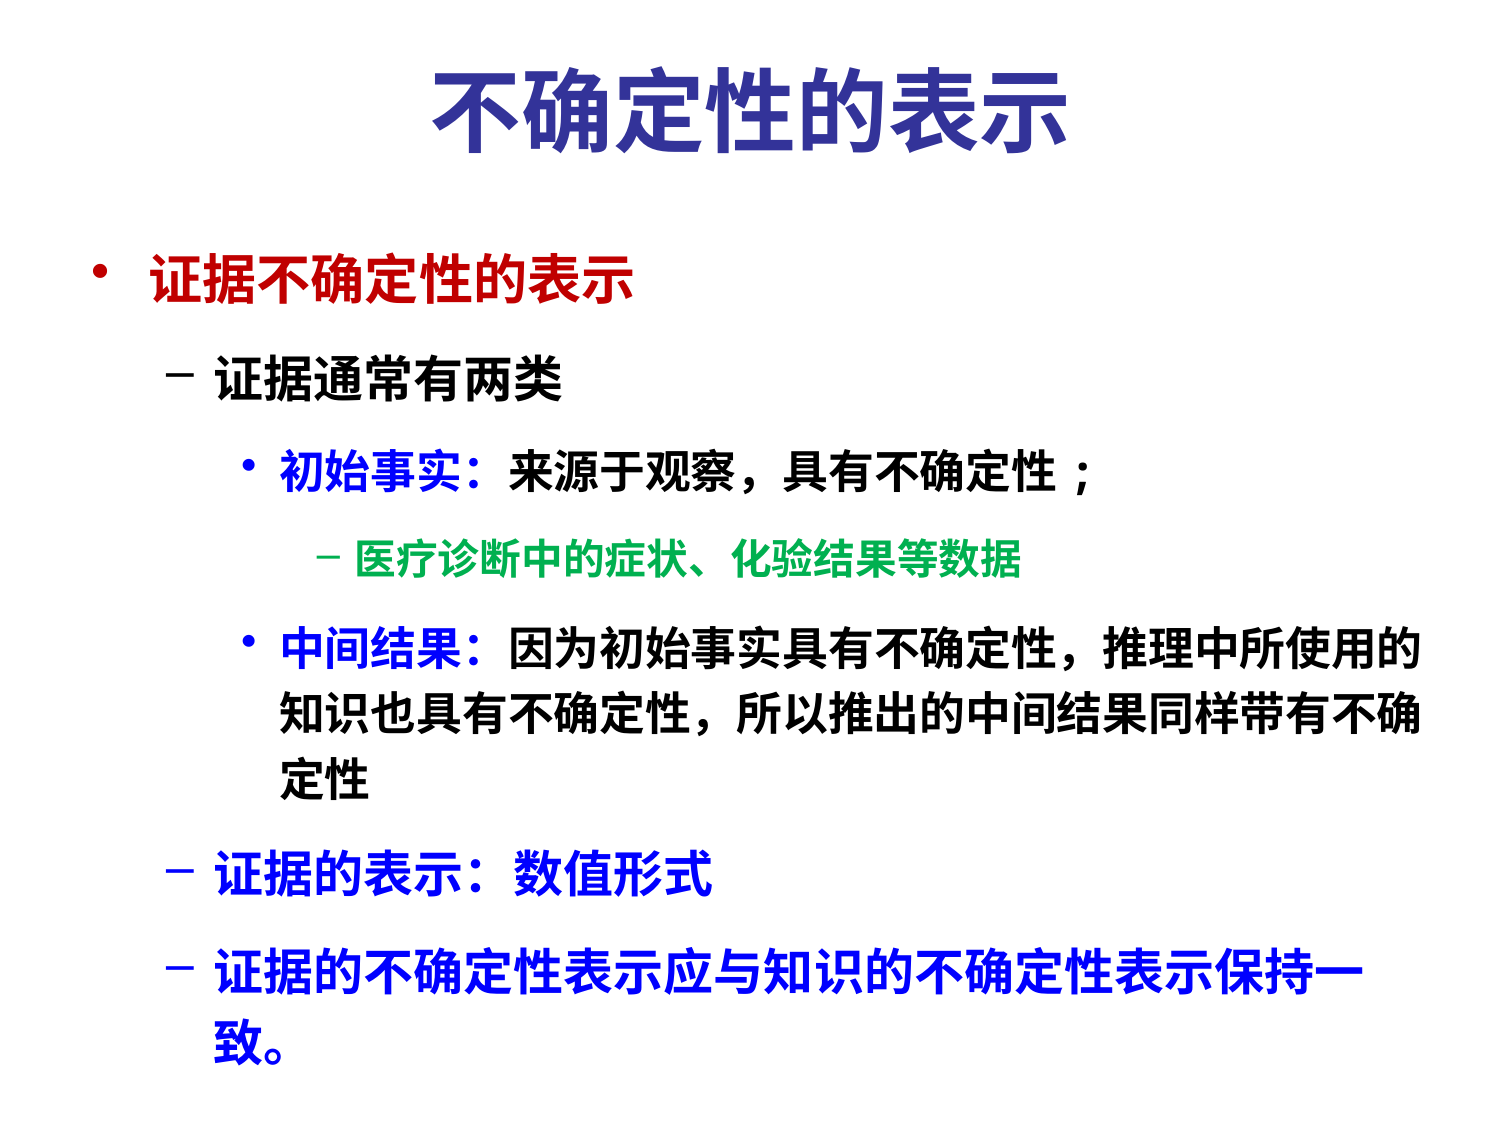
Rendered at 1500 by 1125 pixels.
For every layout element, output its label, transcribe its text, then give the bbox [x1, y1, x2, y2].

list 证据不确定性的表示 证据通常有两类 初始事实：来源于观察，具有不确定性; 医疗诊断中的症状、化验结果等数据 中间结果：因为初始事实具有不确定性，推理中所使用的知识也具有不确定性，所以推出的中间结果同样带有不确定性 证据的表示：数值形式 证据的不确定性表示应与知识的不确定性表示保持一致。 [76, 237, 1465, 1034]
text_box 不确定性的表示 [62, 46, 1439, 172]
